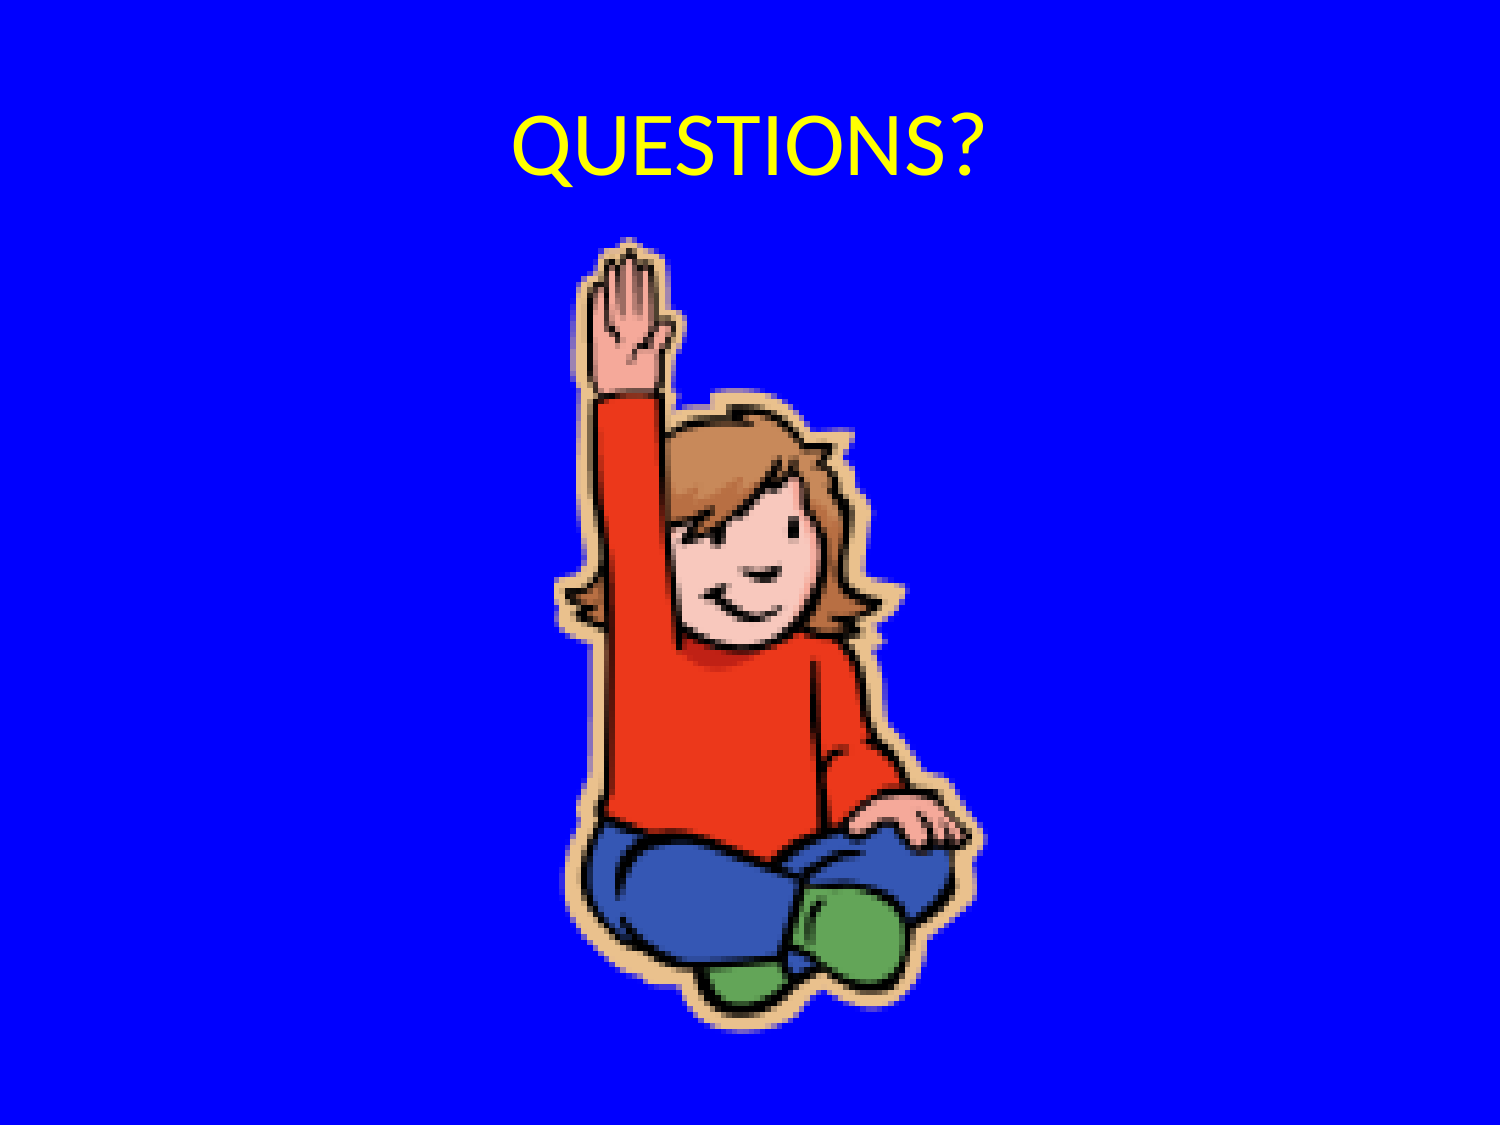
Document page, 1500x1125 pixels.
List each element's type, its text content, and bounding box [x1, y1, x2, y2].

title QUESTIONS? [75, 45, 1425, 233]
picture [554, 232, 1001, 1047]
